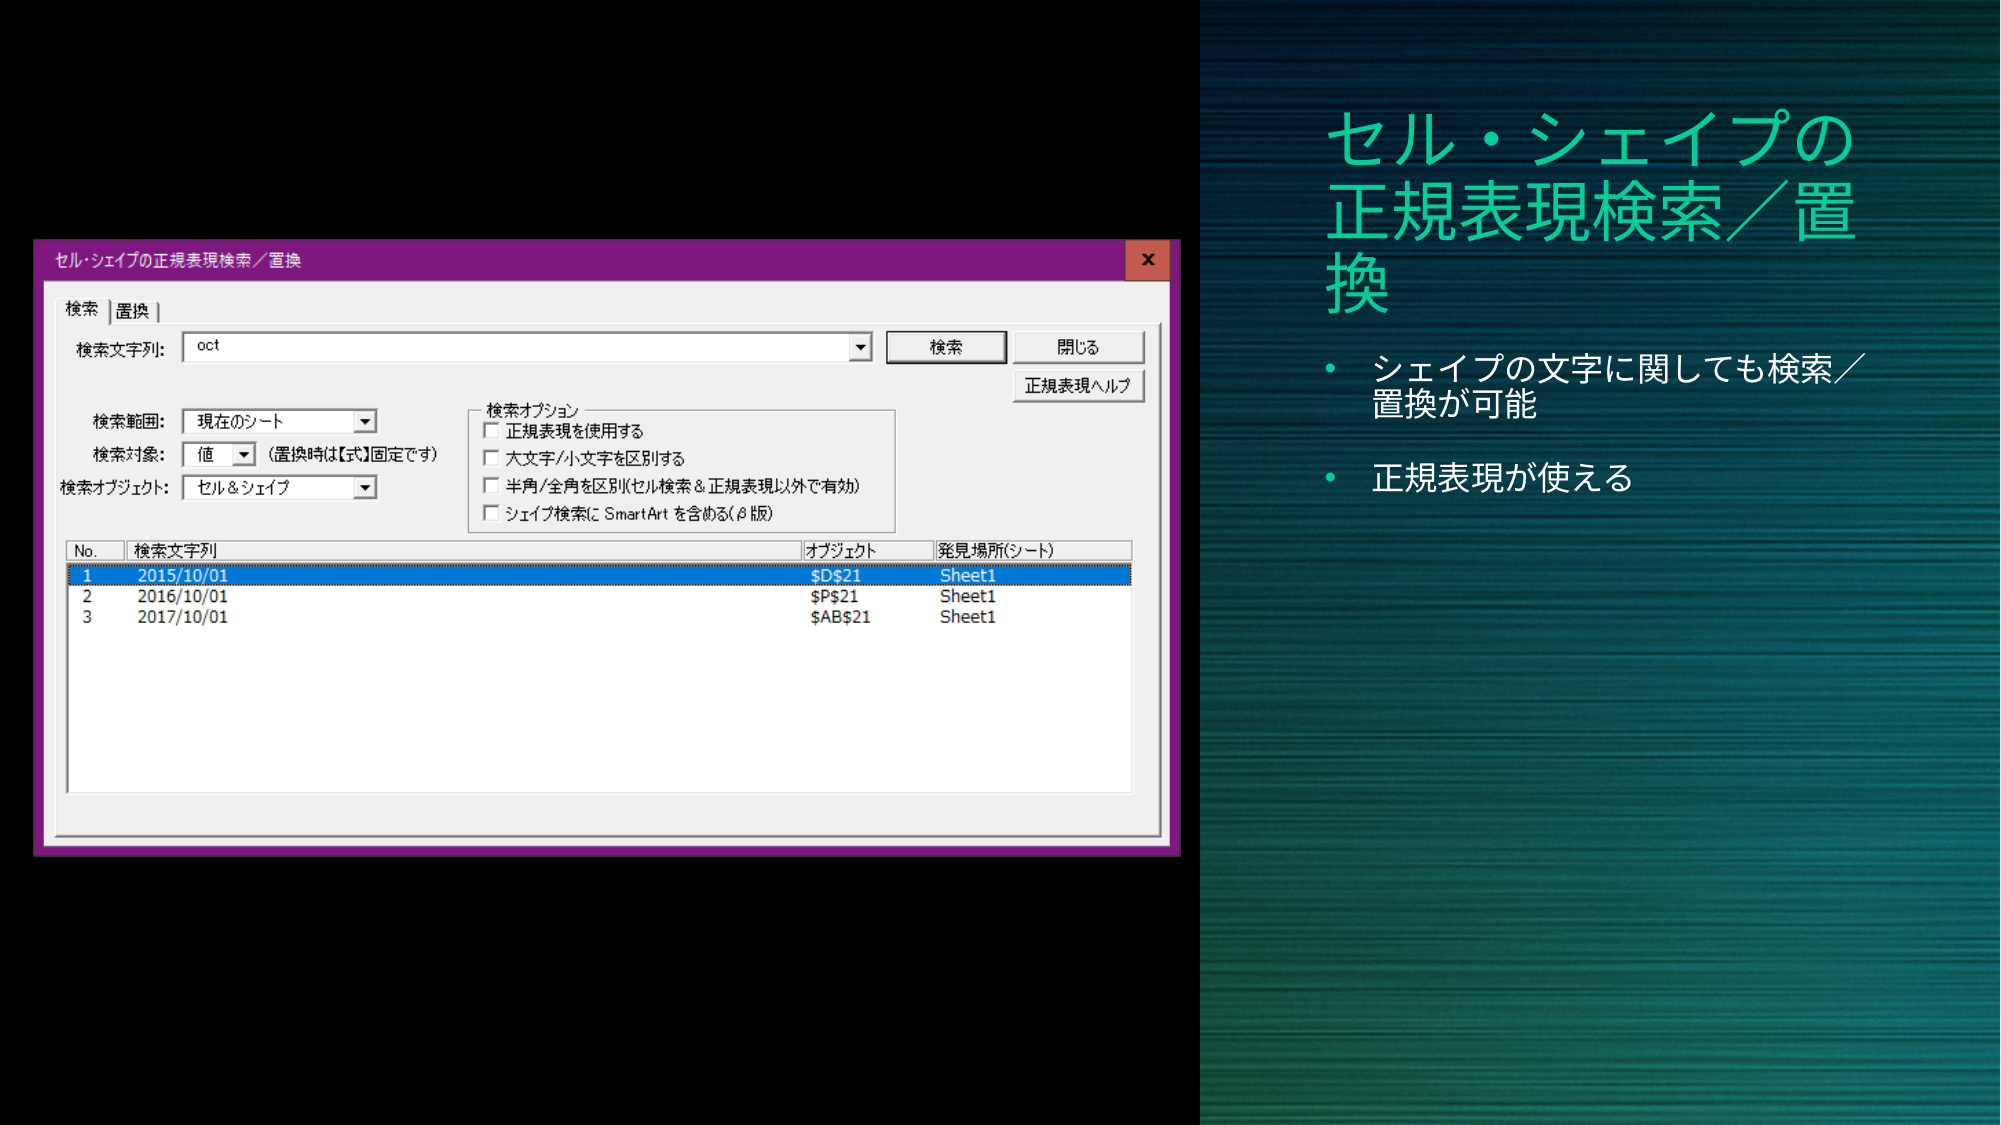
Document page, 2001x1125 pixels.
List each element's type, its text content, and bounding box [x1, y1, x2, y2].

picture [33, 239, 1181, 857]
picture [1200, 0, 2001, 1125]
title セル・シェイプの正規表現検索／置換 [1309, 75, 1901, 330]
list シェイプの文字に関しても検索／置換が可能 正規表現が使える [1309, 344, 1901, 645]
